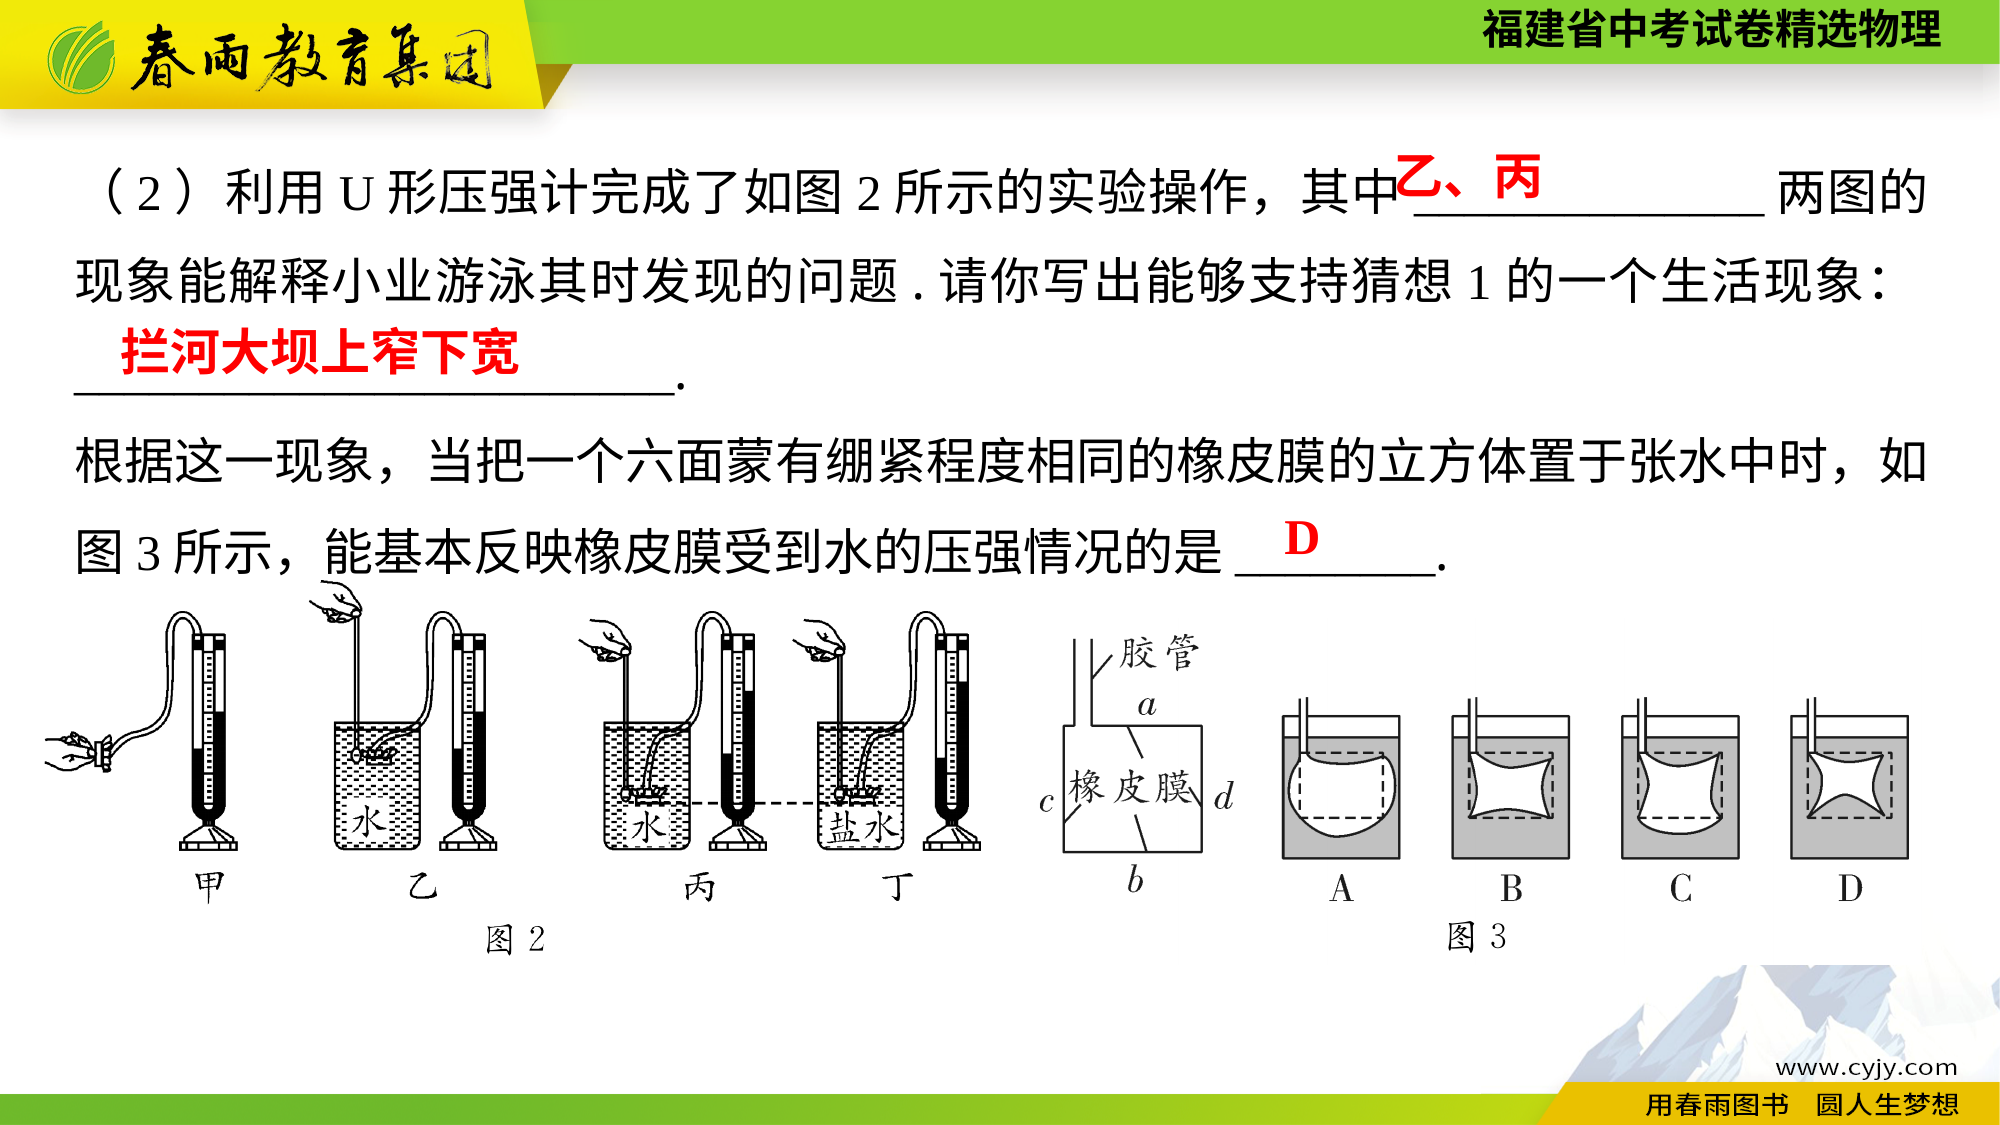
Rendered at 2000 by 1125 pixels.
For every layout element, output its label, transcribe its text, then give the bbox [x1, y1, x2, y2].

picture [0, 0, 2000, 1125]
text_box D [1207, 497, 1336, 572]
text_box 拦河大坝上窄下宽 [105, 313, 536, 389]
list （2）利用U形压强计完成了如图2所示的实验操作，其中______________两图的现象能解释小业游泳其时发现的问题.请你写出能够支持猜想1的一个生活现象：________________________. 根据这一现象，当把一个六面蒙有绷紧程度相同的橡皮膜的立方体置于张水中时，如图3所示，能基本反映橡皮膜受到水的压强情况的是________. [59, 122, 1944, 581]
text_box 乙、丙 [1379, 137, 1559, 212]
